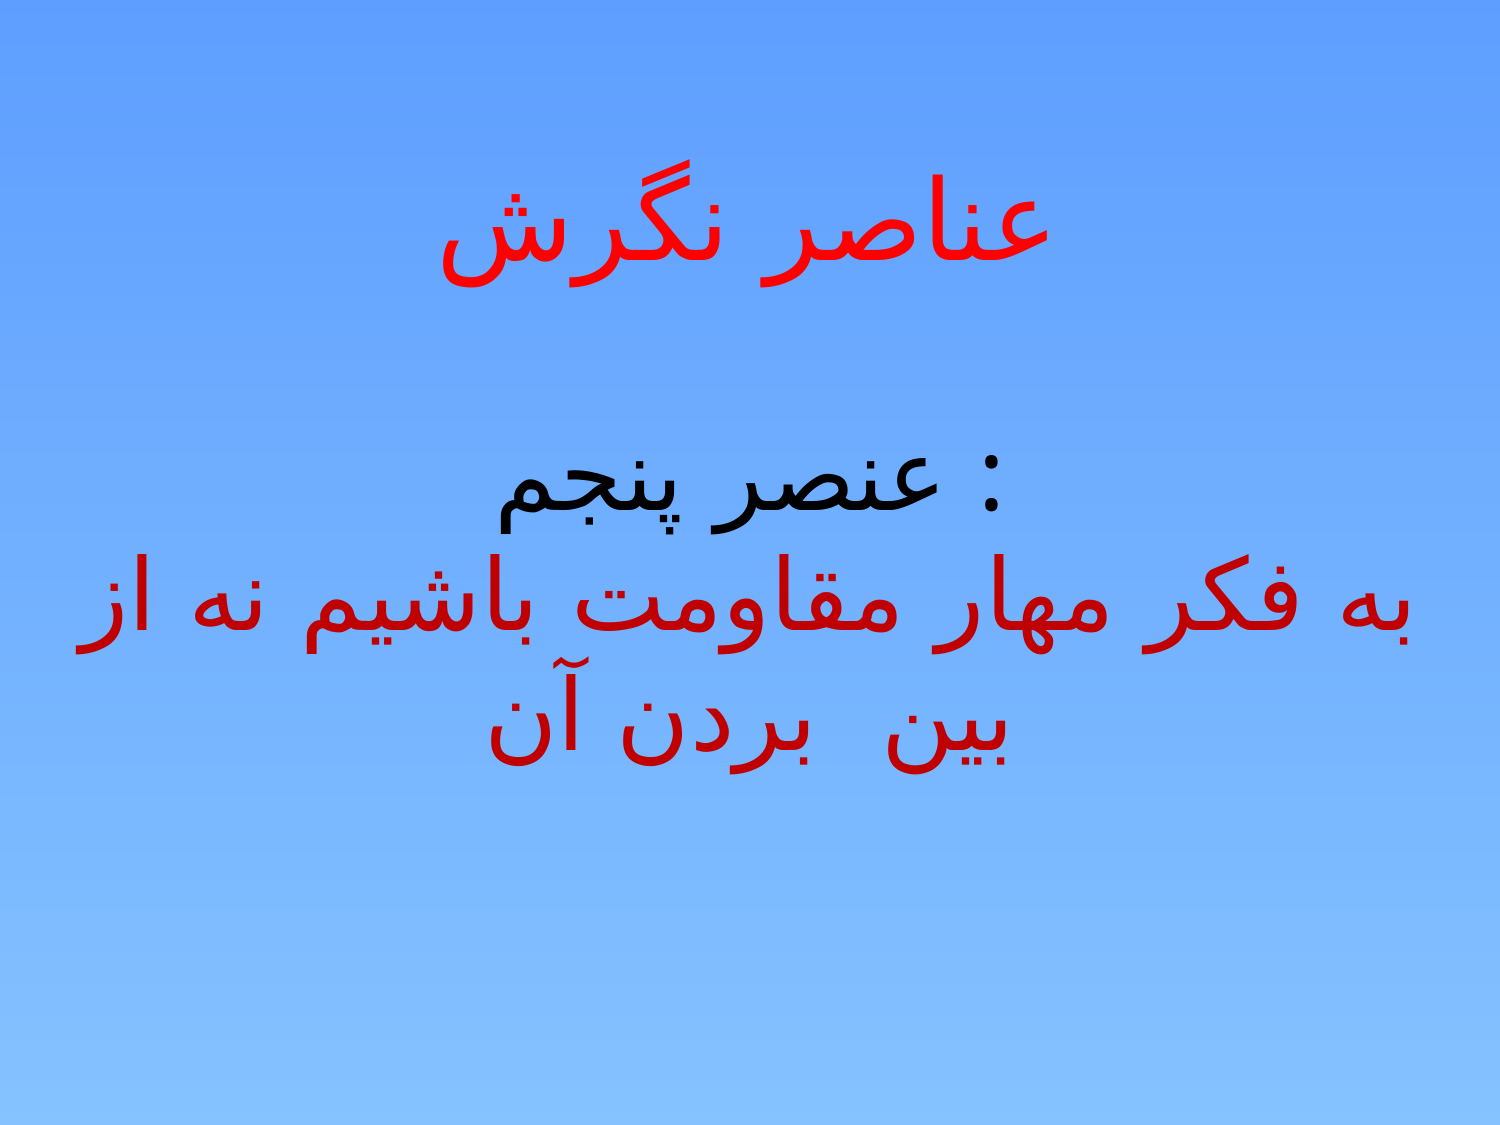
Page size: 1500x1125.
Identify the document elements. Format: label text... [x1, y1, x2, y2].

text_box عنصر پنجم : به فکر مهار مقاومت باشیم نه از بین بردن آن [23, 282, 1477, 778]
text_box عناصر نگرش [422, 140, 1073, 291]
